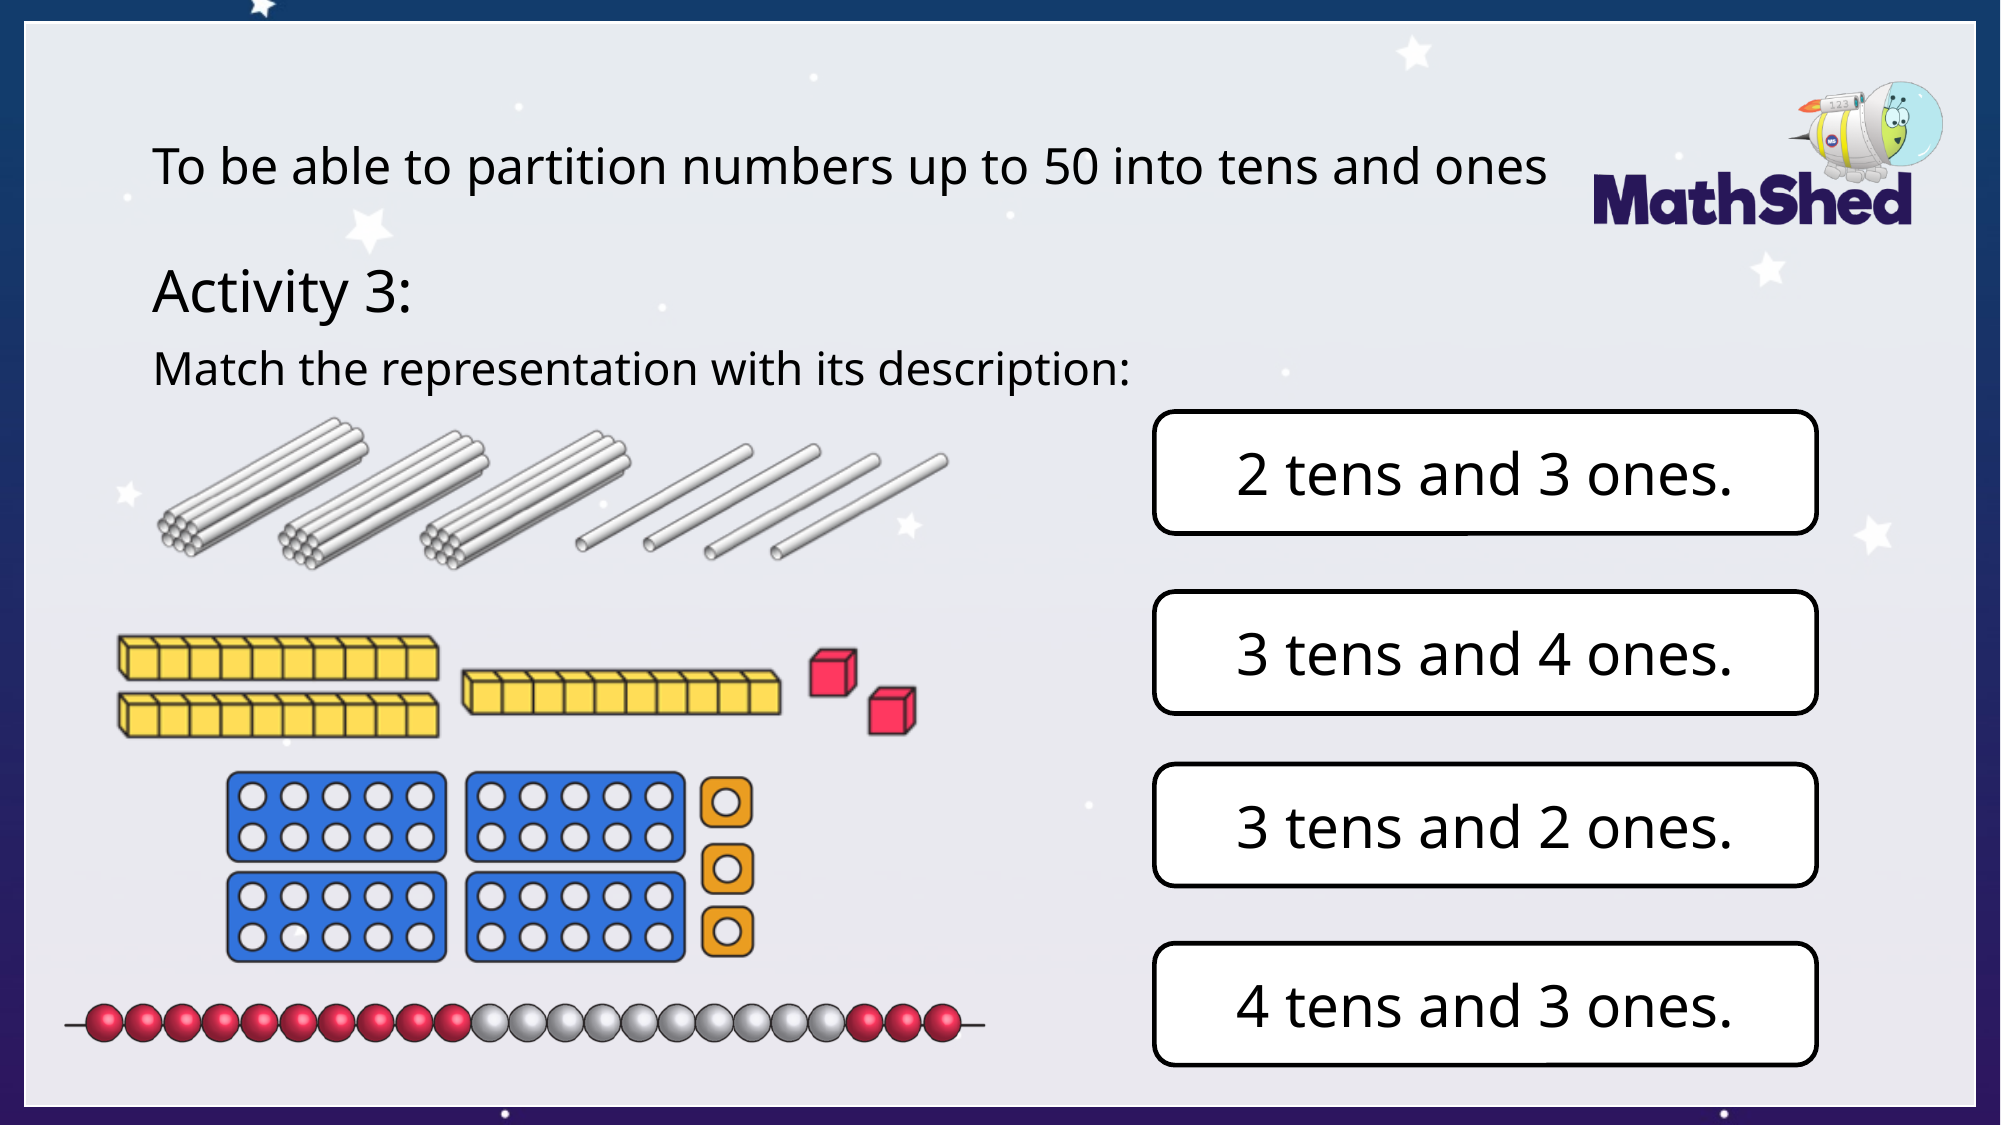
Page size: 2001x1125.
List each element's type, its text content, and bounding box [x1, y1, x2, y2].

text_box 3 tens and 2 ones. [1153, 763, 1818, 888]
list Activity 3: Match the representation with its description: [137, 255, 1931, 969]
title To be able to partition numbers up to 50 into tens and ones [137, 59, 1578, 255]
text_box 4 tens and 3 ones. [1153, 942, 1818, 1067]
text_box 3 tens and 4 ones. [1153, 590, 1818, 715]
text_box 2 tens and 3 ones. [1153, 410, 1818, 535]
picture [0, 0, 2001, 1125]
